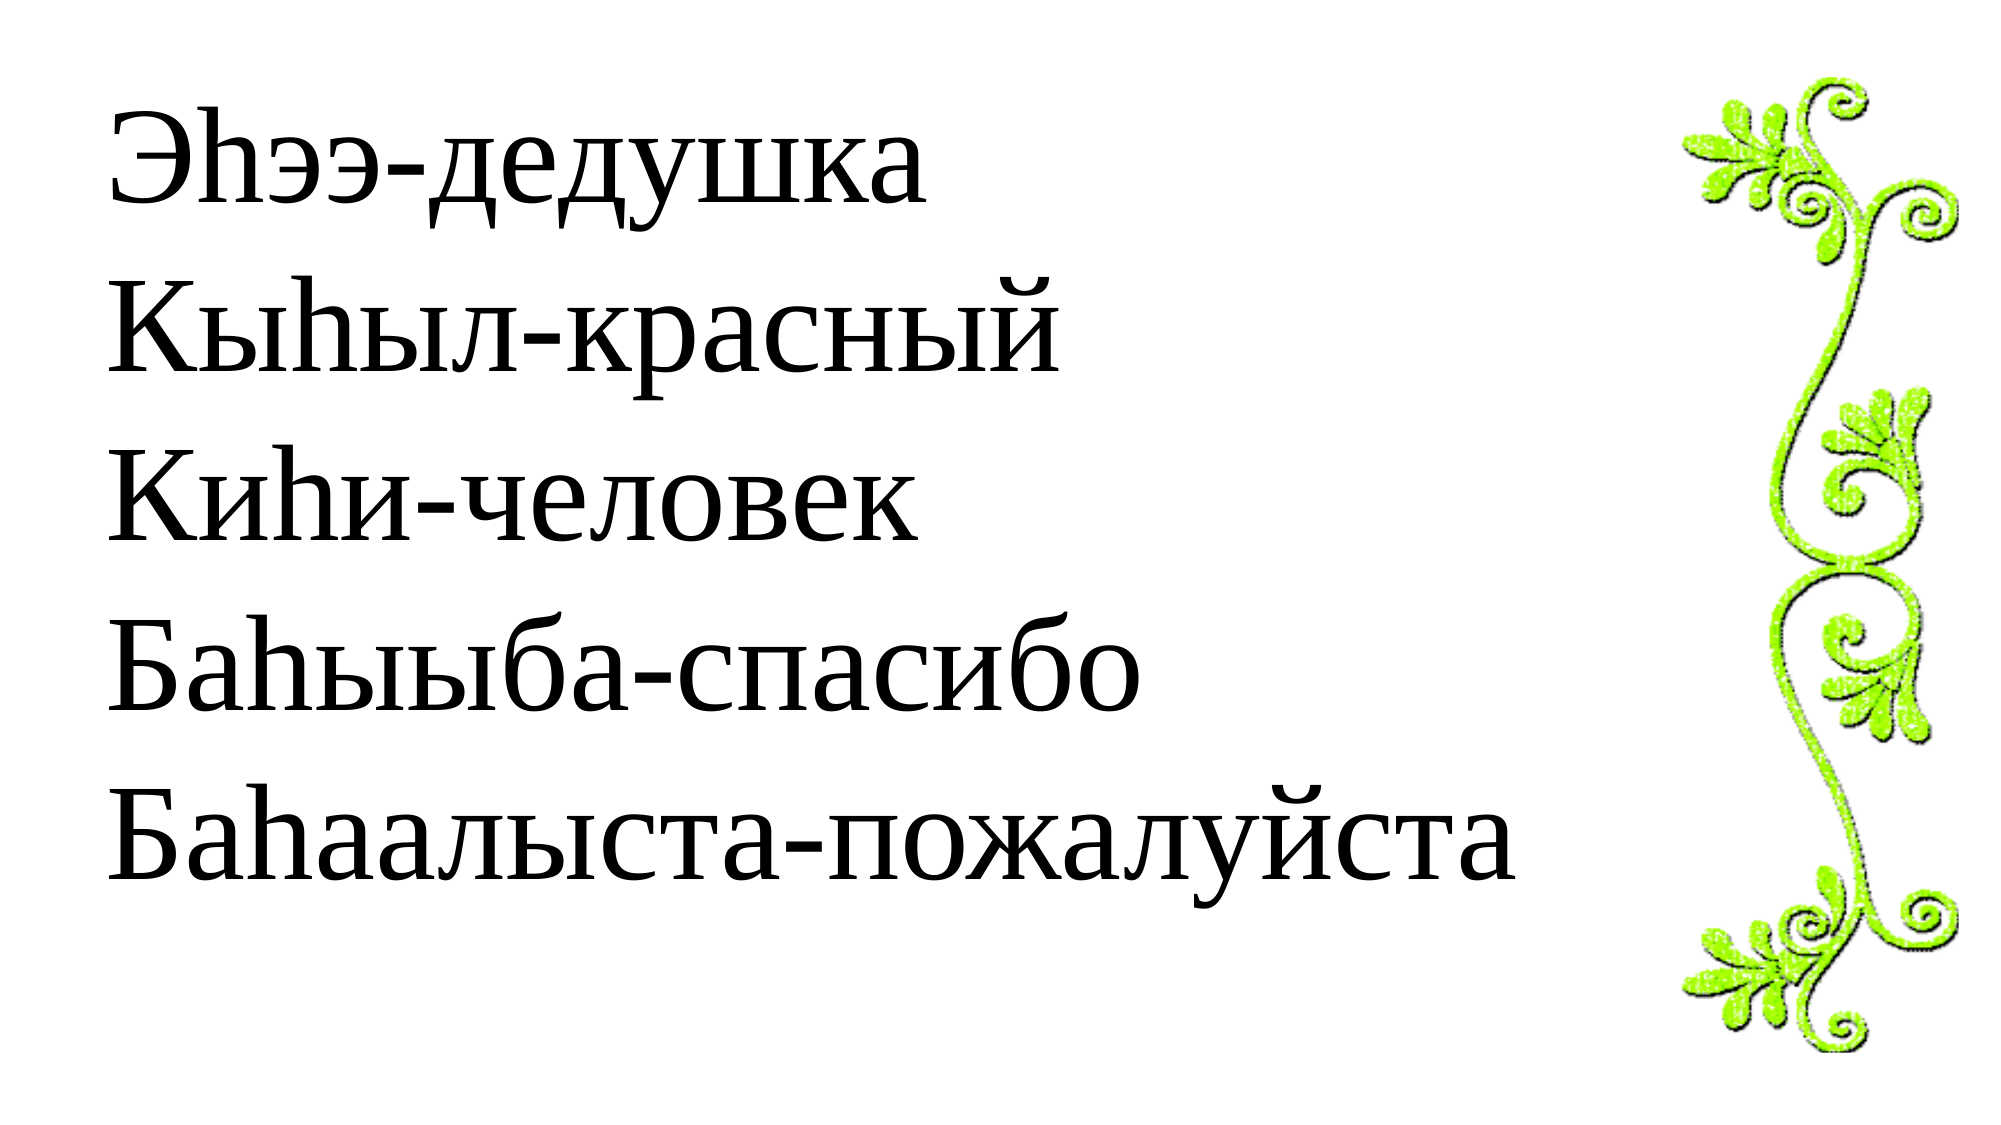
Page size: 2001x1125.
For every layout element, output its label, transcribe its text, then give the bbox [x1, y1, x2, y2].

picture [1332, 78, 2000, 1052]
list Эhээ-дедушка Кыhыл-красный Киhи-человек Баhыыба-спасибо Баhаалыста-пожалуйста [90, 76, 1863, 1014]
